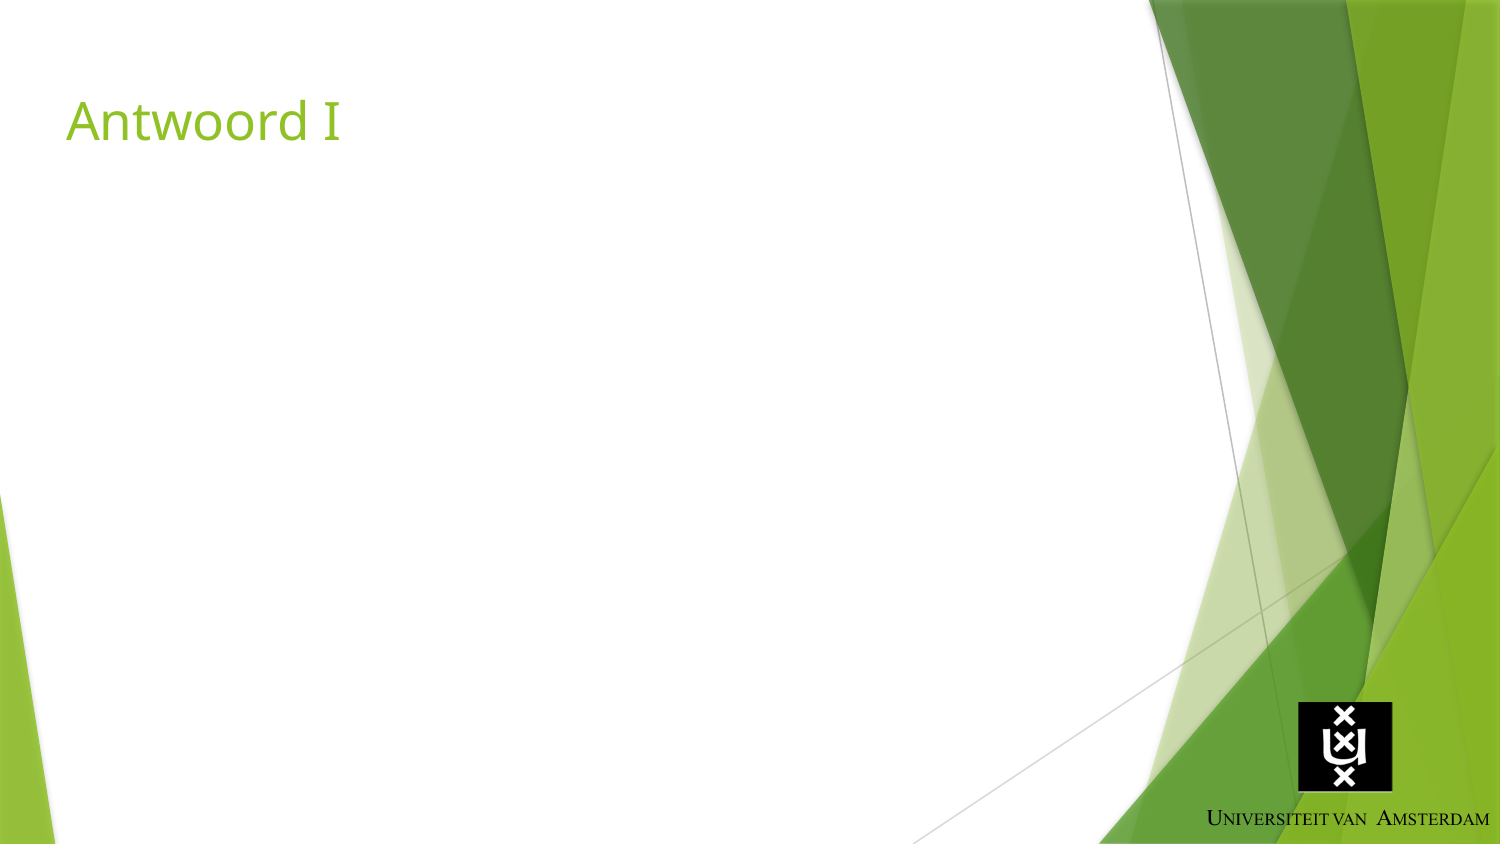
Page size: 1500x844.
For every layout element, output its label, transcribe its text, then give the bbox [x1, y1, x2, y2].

title Antwoord I [51, 72, 1449, 167]
picture [1192, 701, 1500, 844]
